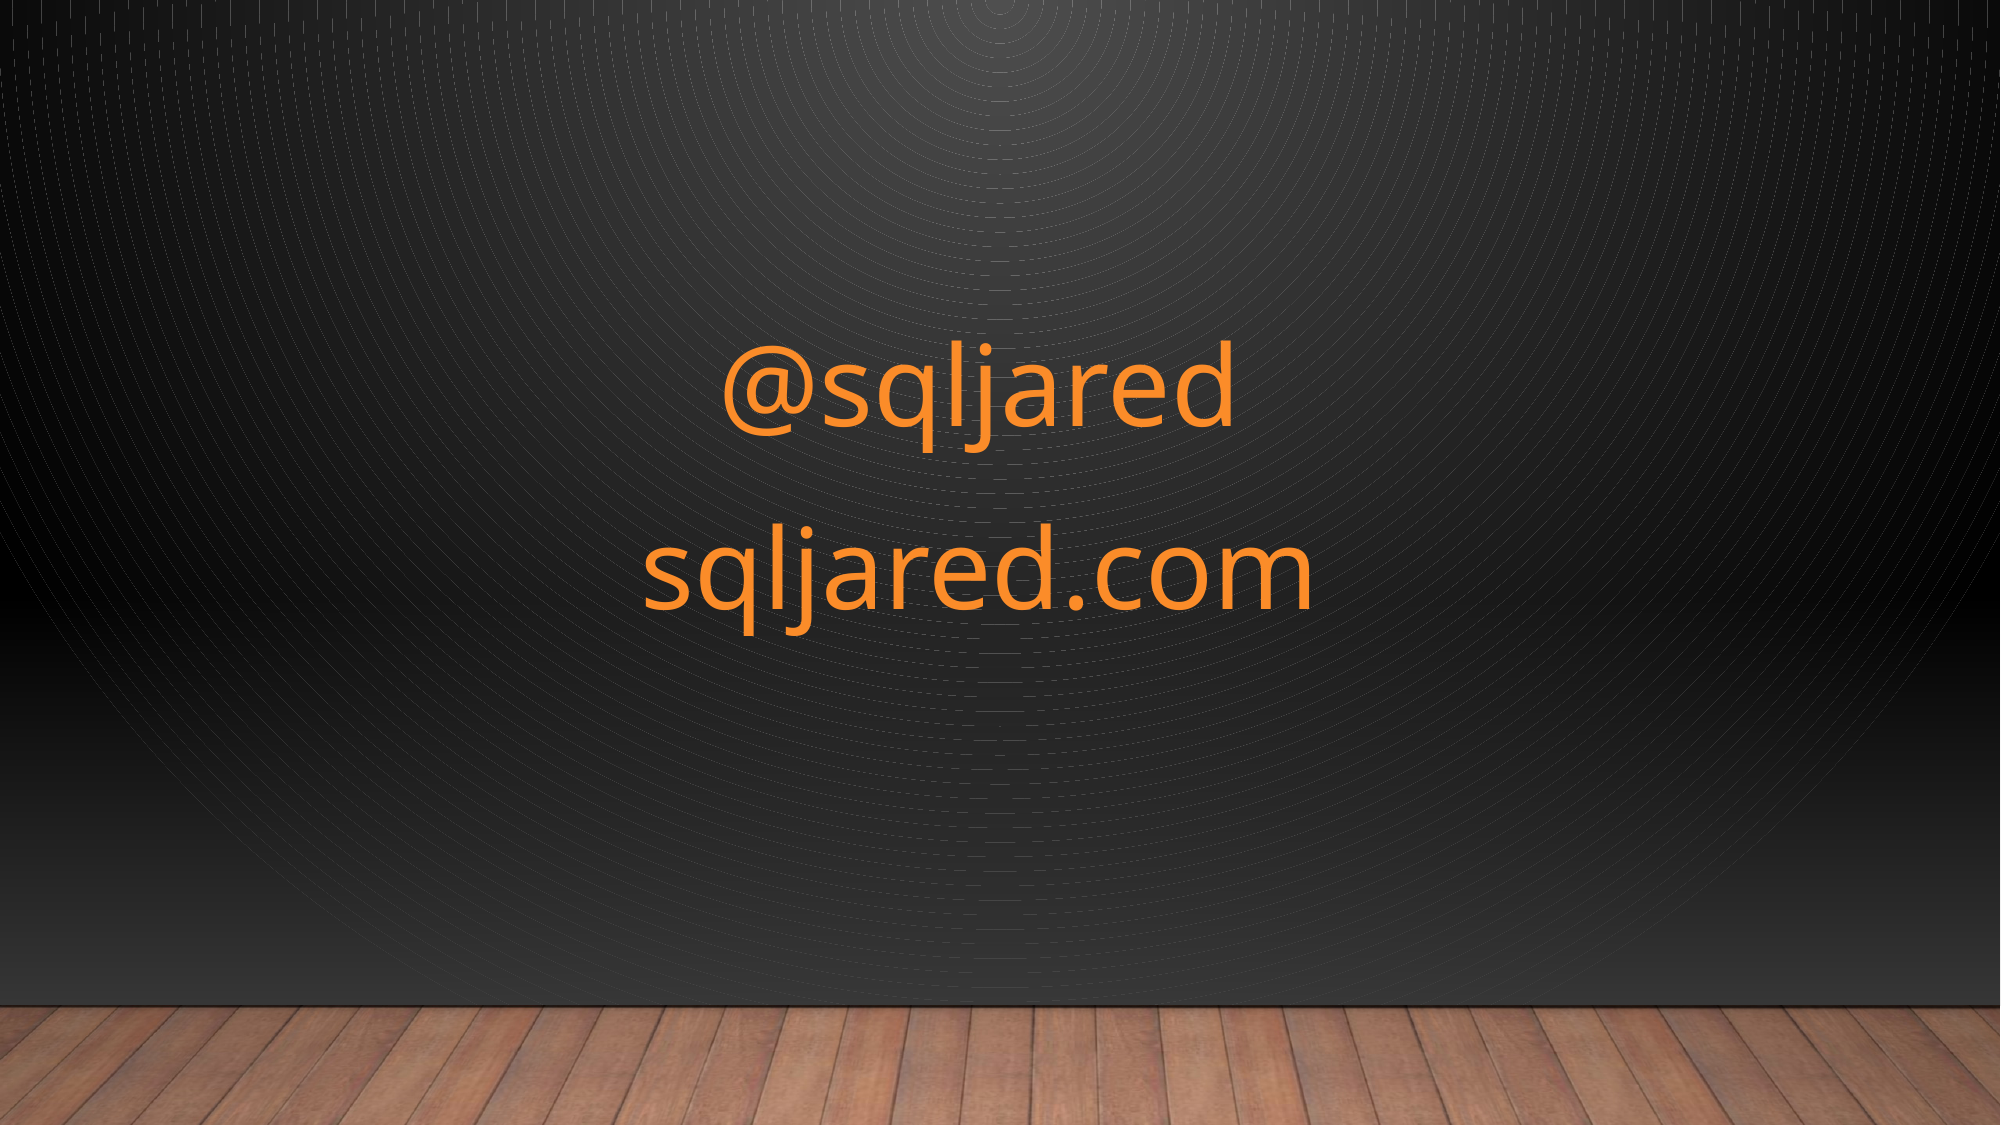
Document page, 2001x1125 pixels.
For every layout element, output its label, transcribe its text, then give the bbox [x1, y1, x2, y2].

picture [0, 1005, 2000, 1125]
list @sqljared sqljared.com [217, 279, 1742, 846]
